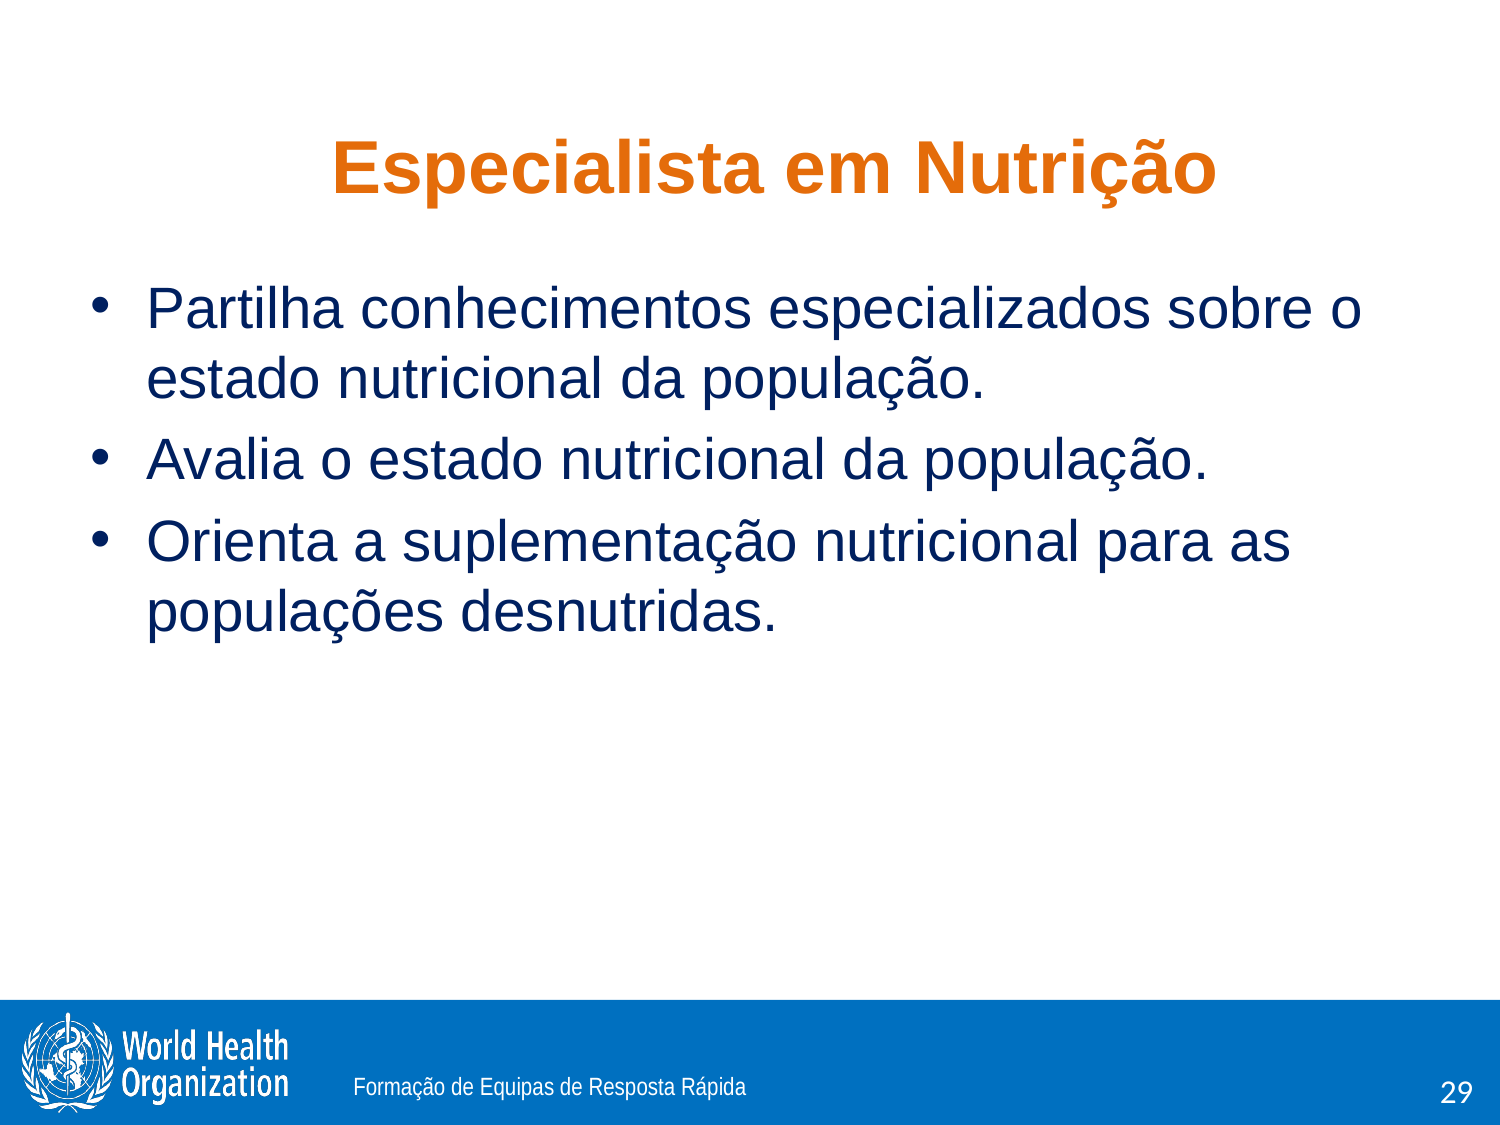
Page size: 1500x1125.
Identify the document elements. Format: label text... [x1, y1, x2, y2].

picture [21, 1012, 288, 1113]
list Partilha conhecimentos especializados sobre o estado nutricional da população. Avalia o estado nutricional da população. Orienta a suplementação nutricional para as populações desnutridas. [75, 262, 1425, 1005]
text_box Especialista em Nutrição [99, 70, 1450, 258]
